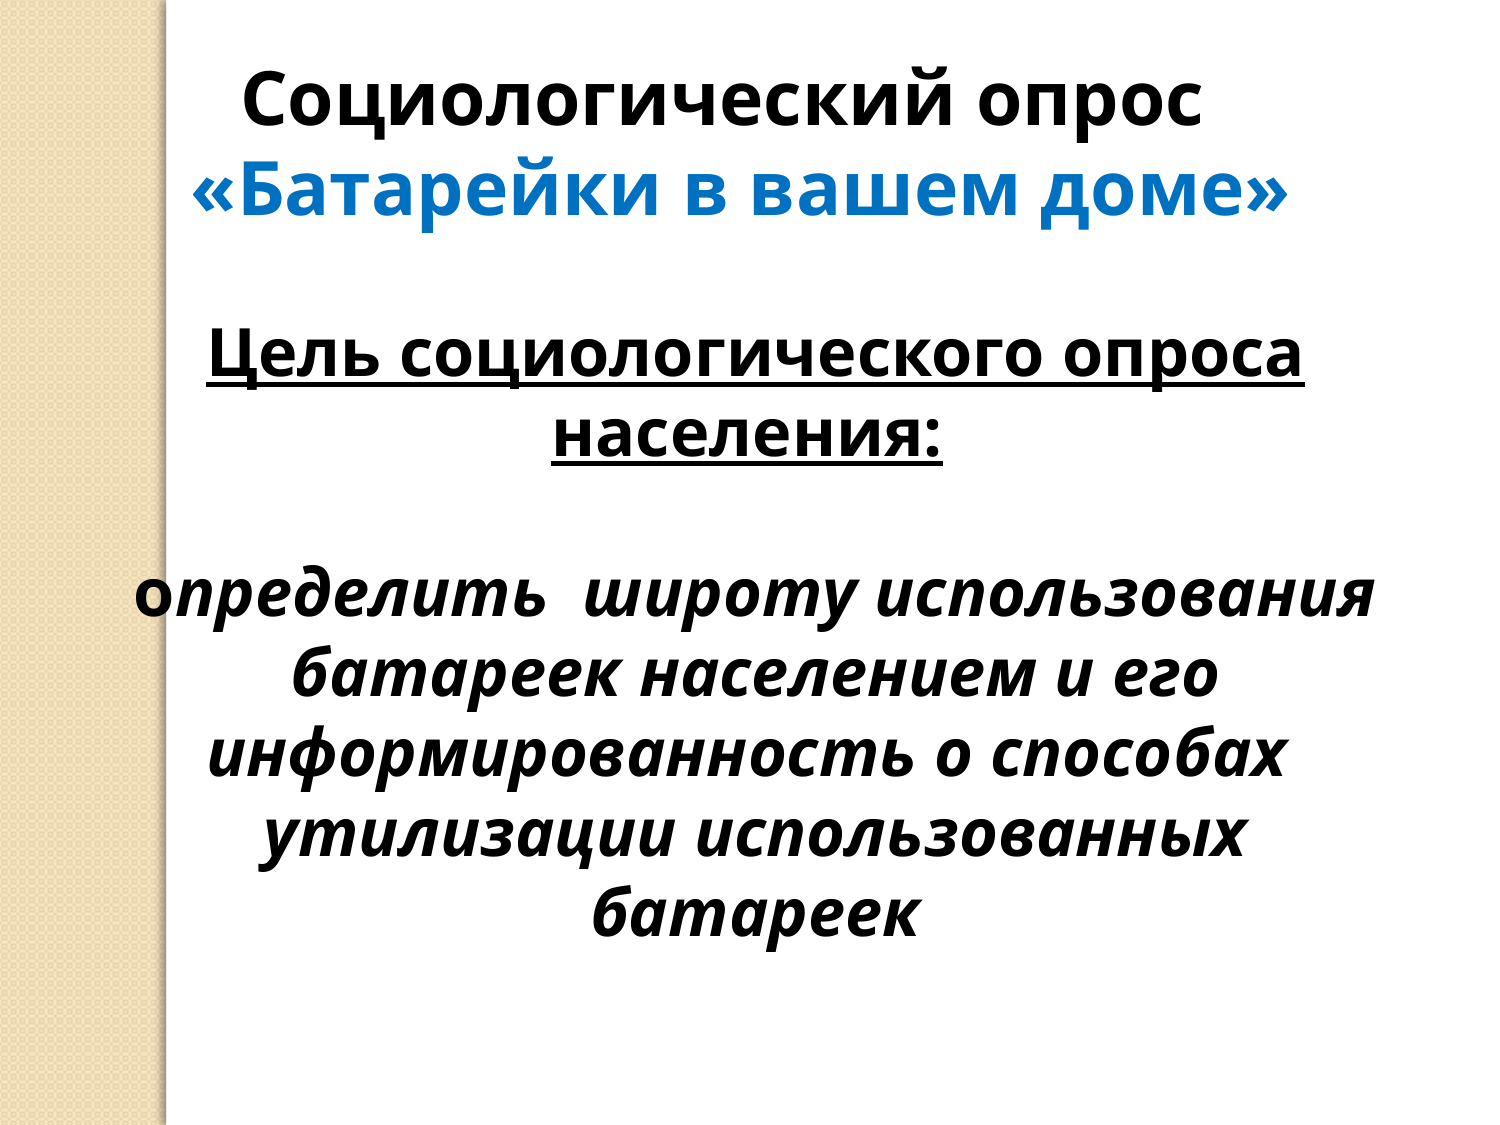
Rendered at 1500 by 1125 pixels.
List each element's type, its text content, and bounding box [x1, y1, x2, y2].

text_box Социологический опрос «Батарейки в вашем доме» [64, 42, 1400, 318]
text_box Цель социологического опроса населения: определить широту использования батареек населением и его информированность о способах утилизации использованных батареек [88, 302, 1424, 1037]
